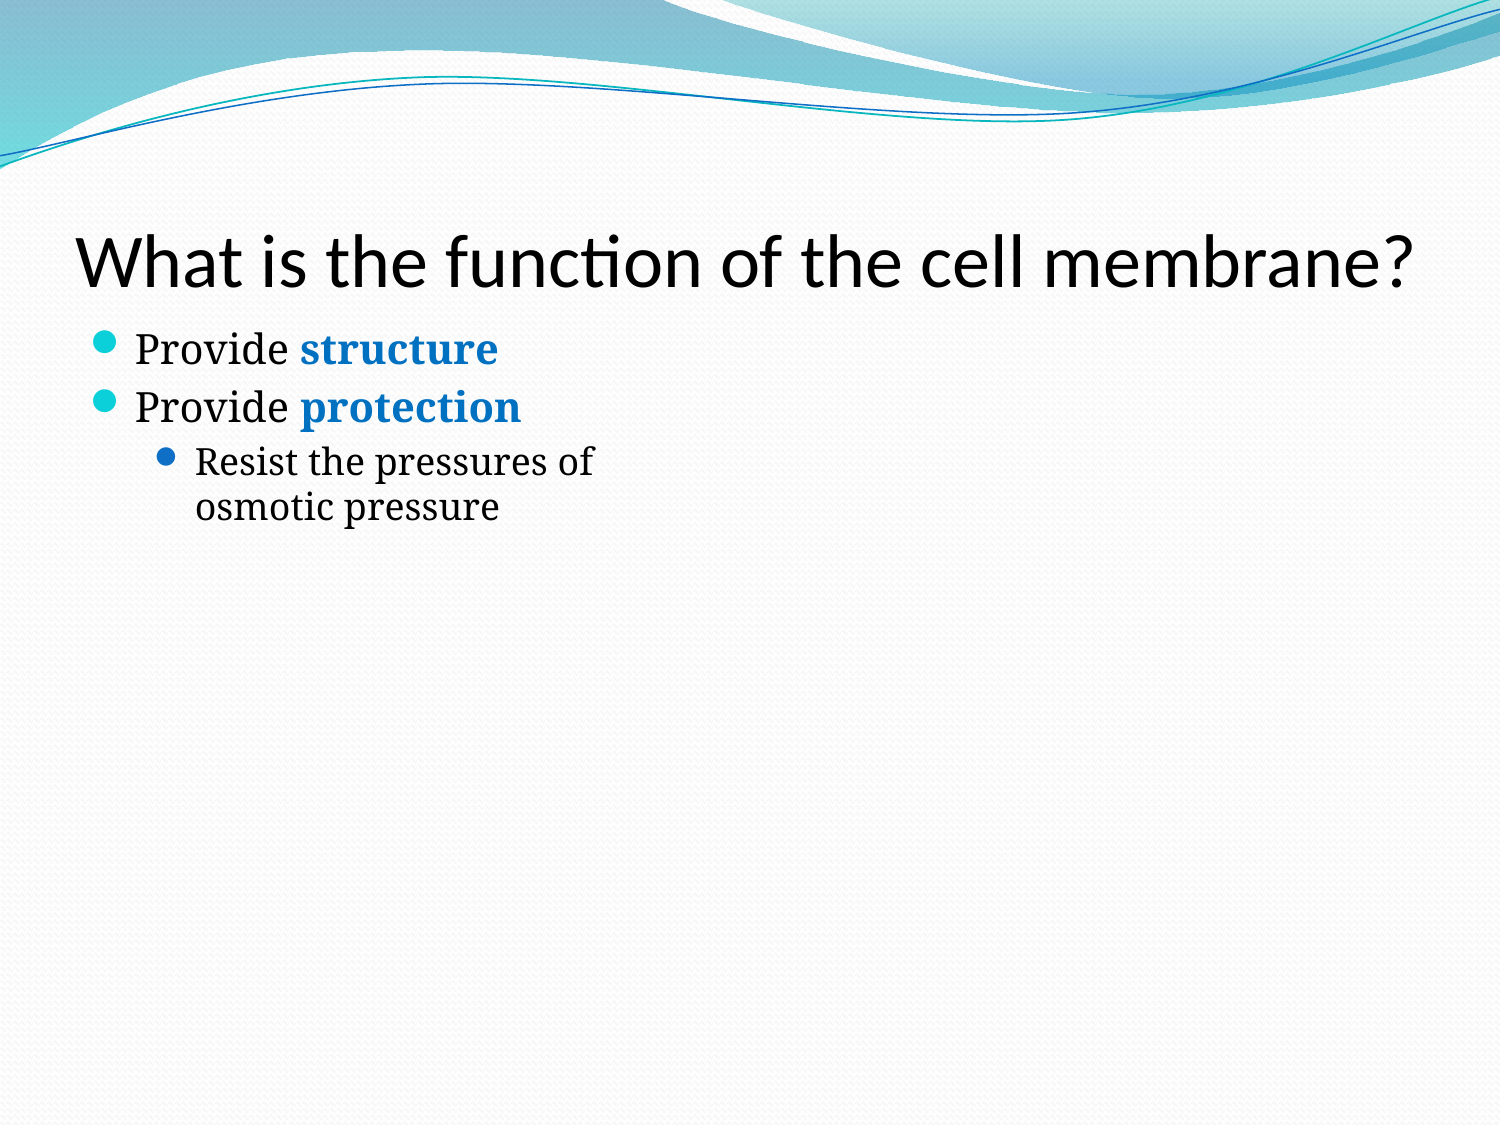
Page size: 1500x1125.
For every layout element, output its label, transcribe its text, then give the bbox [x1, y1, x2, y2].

list Provide structure Provide protection Resist the pressures of osmotic pressure [75, 314, 738, 1043]
title What is the function of the cell membrane? [75, 115, 1425, 303]
